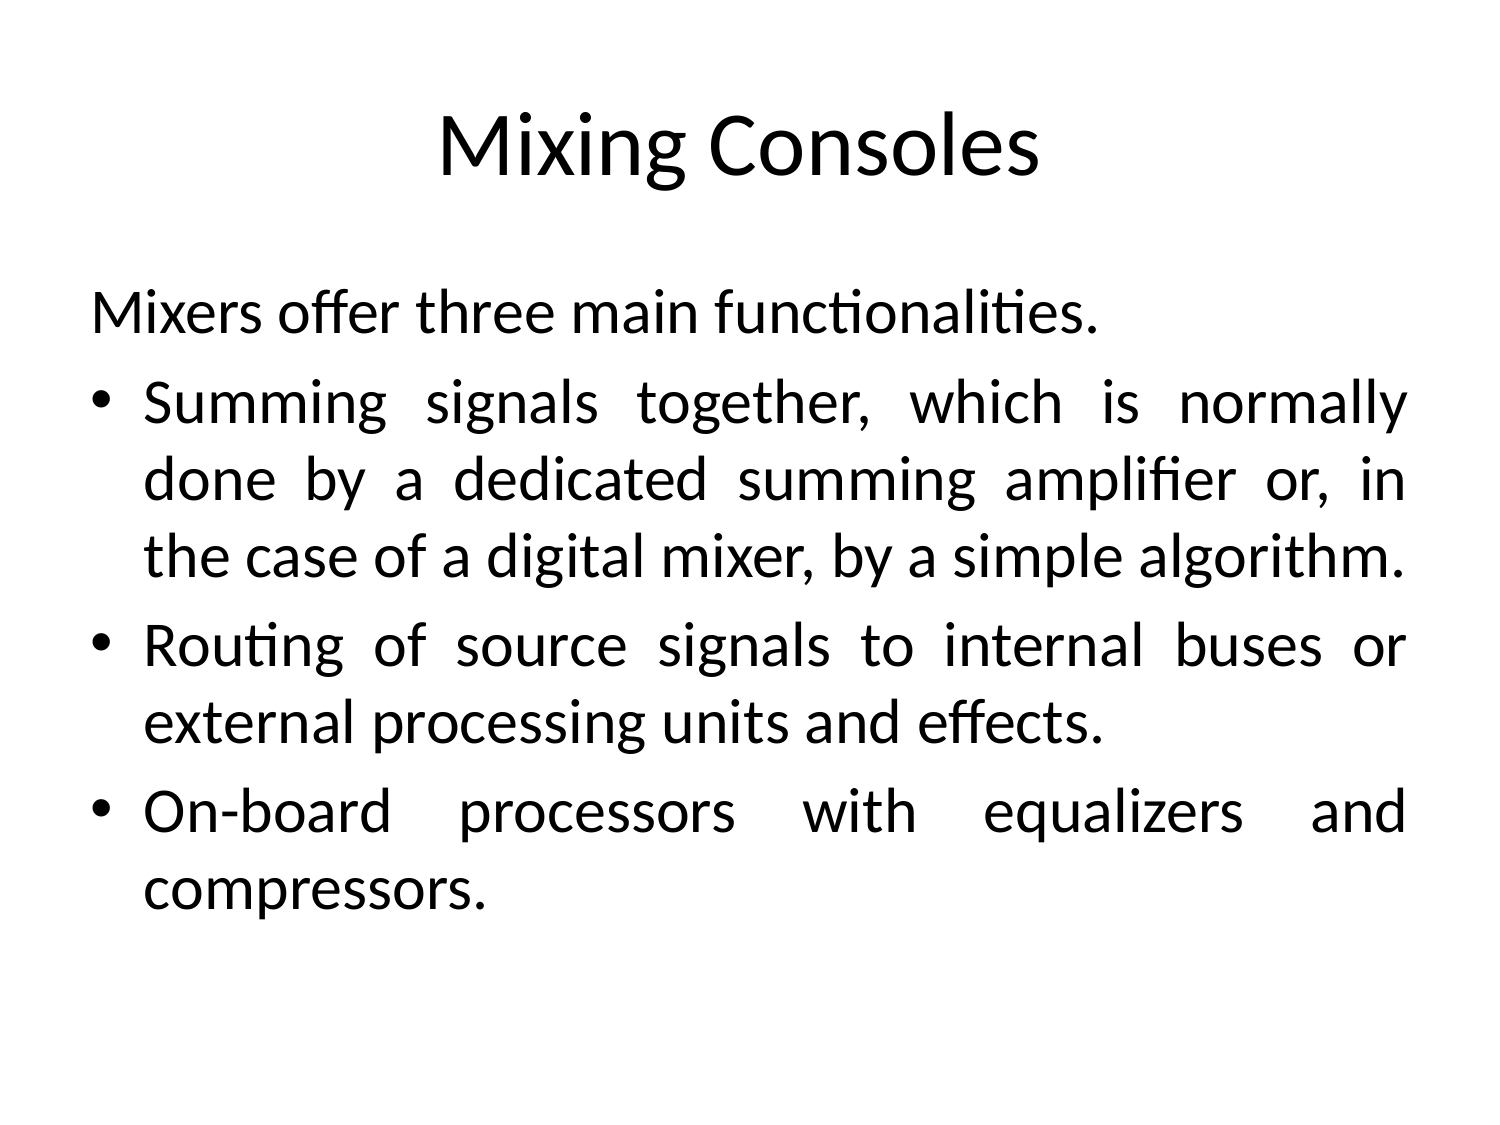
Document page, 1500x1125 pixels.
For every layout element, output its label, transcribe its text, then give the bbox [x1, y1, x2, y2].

title Mixing Consoles [75, 45, 1425, 233]
list Mixers offer three main functionalities. Summing signals together, which is normally done by a dedicated summing amplifier or, in the case of a digital mixer, by a simple algorithm. Routing of source signals to internal buses or external processing units and effects. On-board processors with equalizers and compressors. [75, 262, 1425, 1005]
